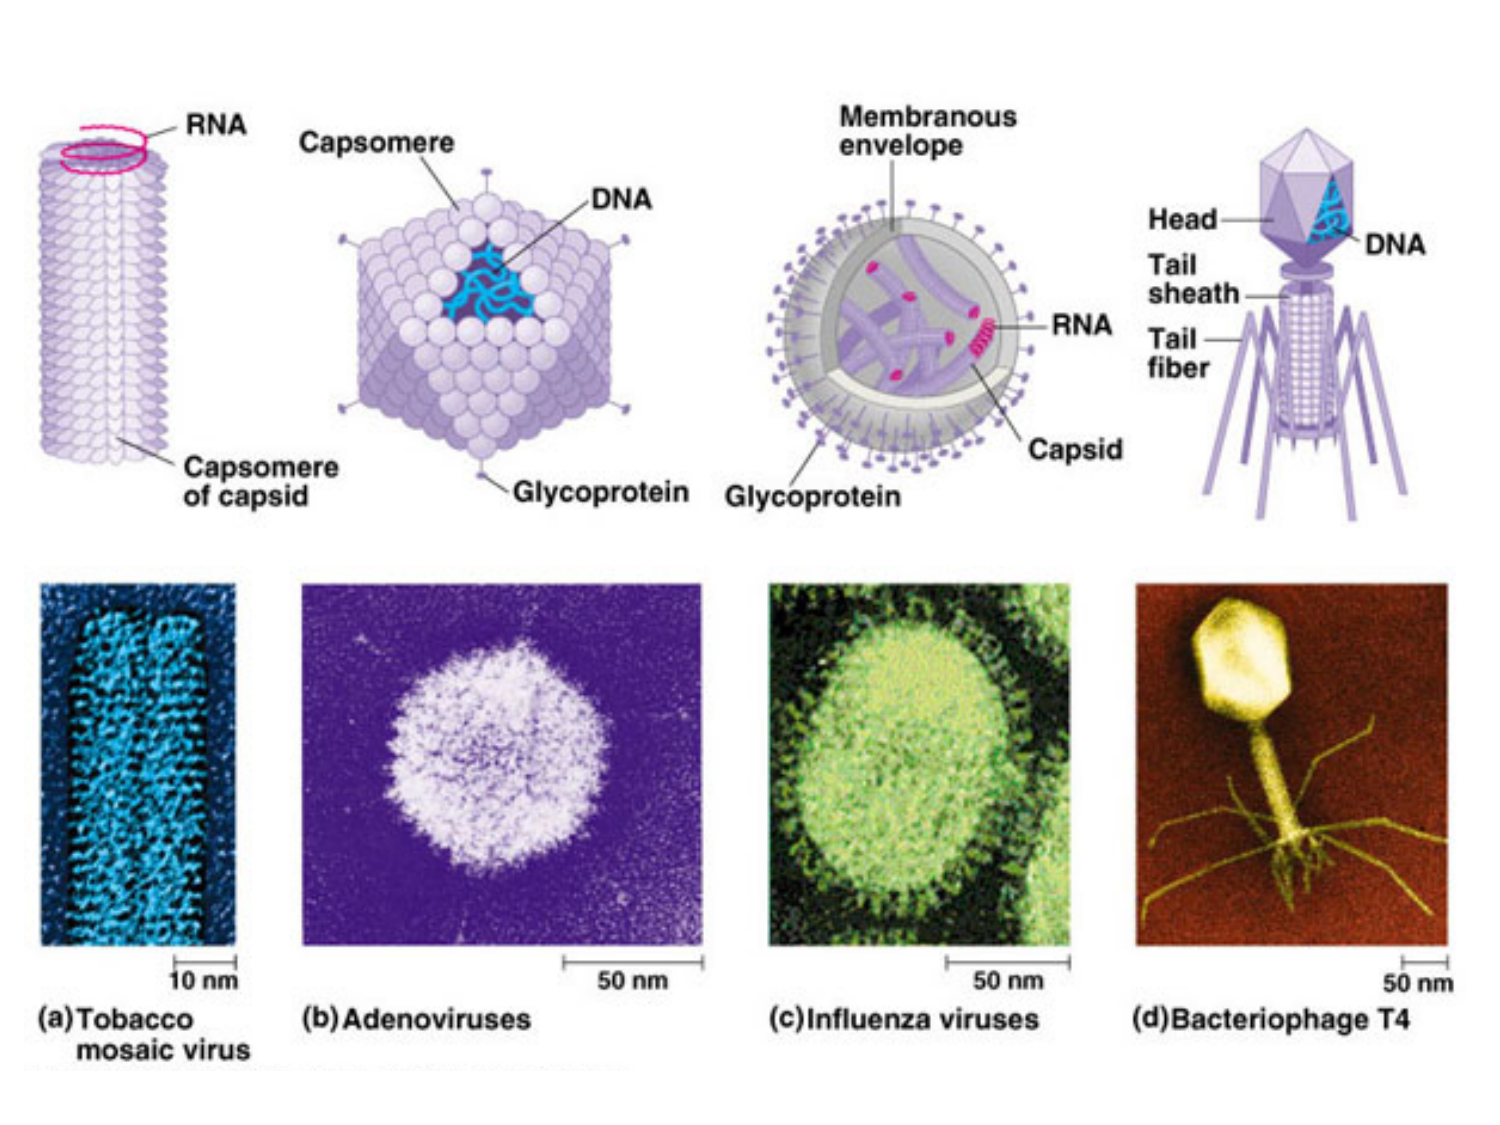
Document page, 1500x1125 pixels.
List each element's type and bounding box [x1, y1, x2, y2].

list [23, 89, 1466, 1071]
